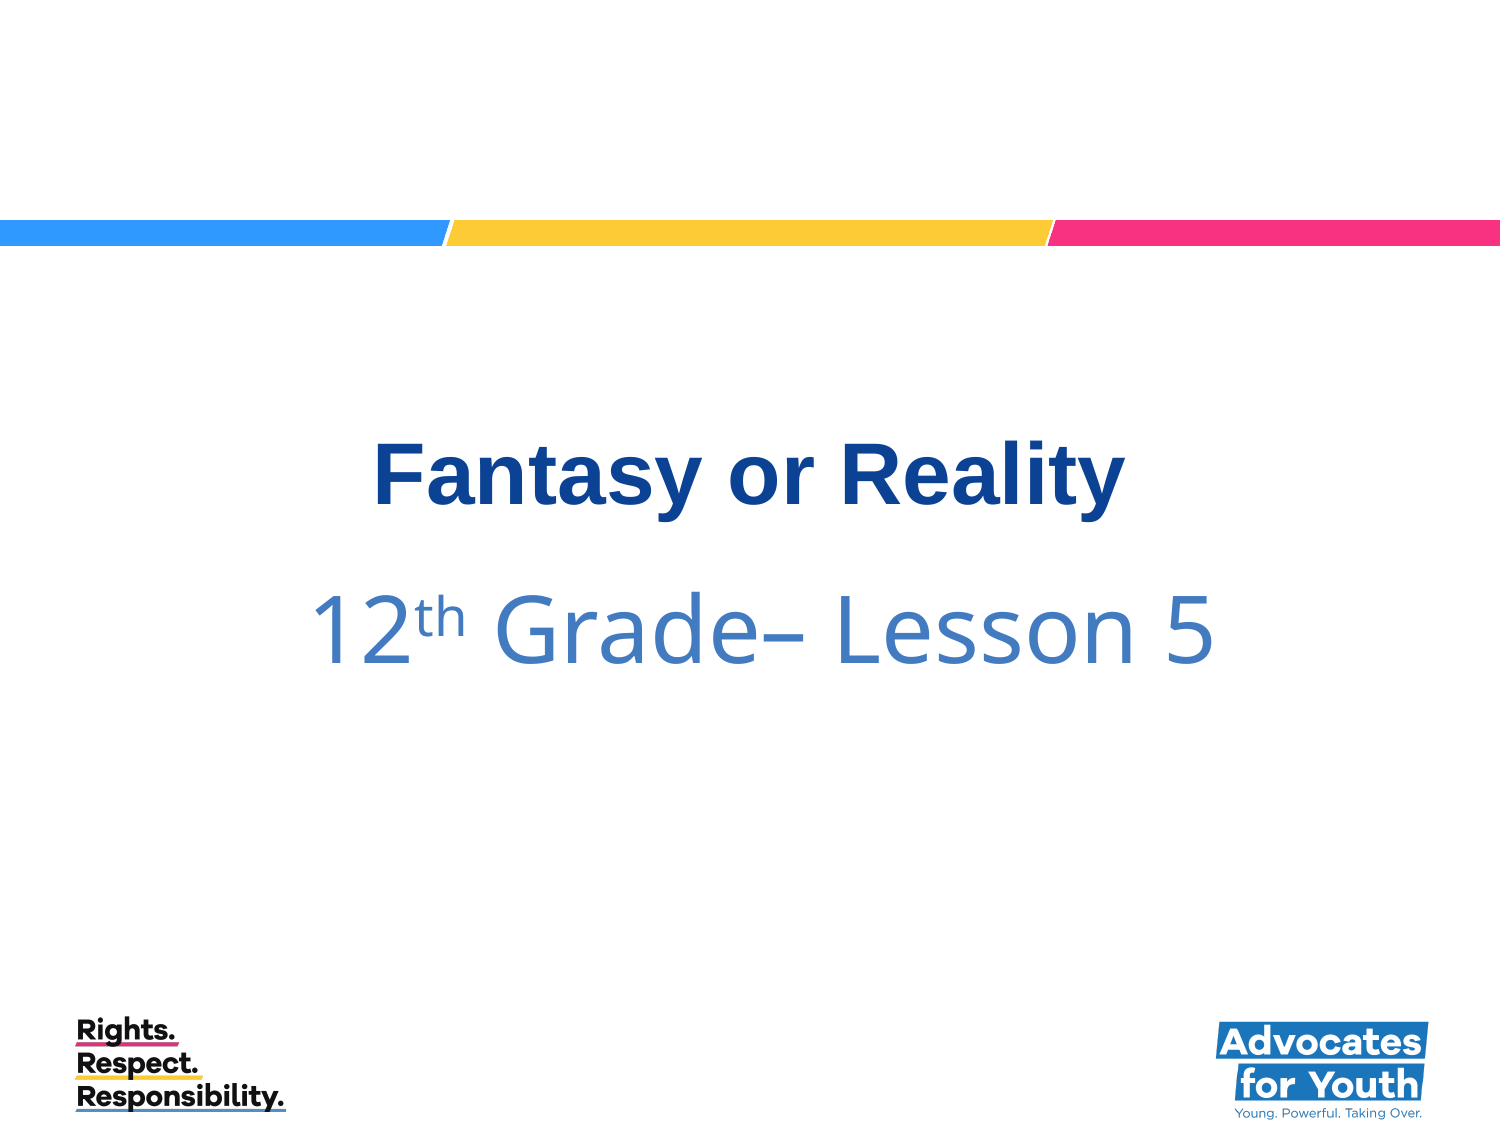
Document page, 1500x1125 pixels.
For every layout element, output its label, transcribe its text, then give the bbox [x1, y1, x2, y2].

picture [0, 207, 1500, 258]
title Fantasy or Reality [112, 349, 1388, 591]
subtitle 12th Grade– Lesson 5 [237, 562, 1288, 759]
